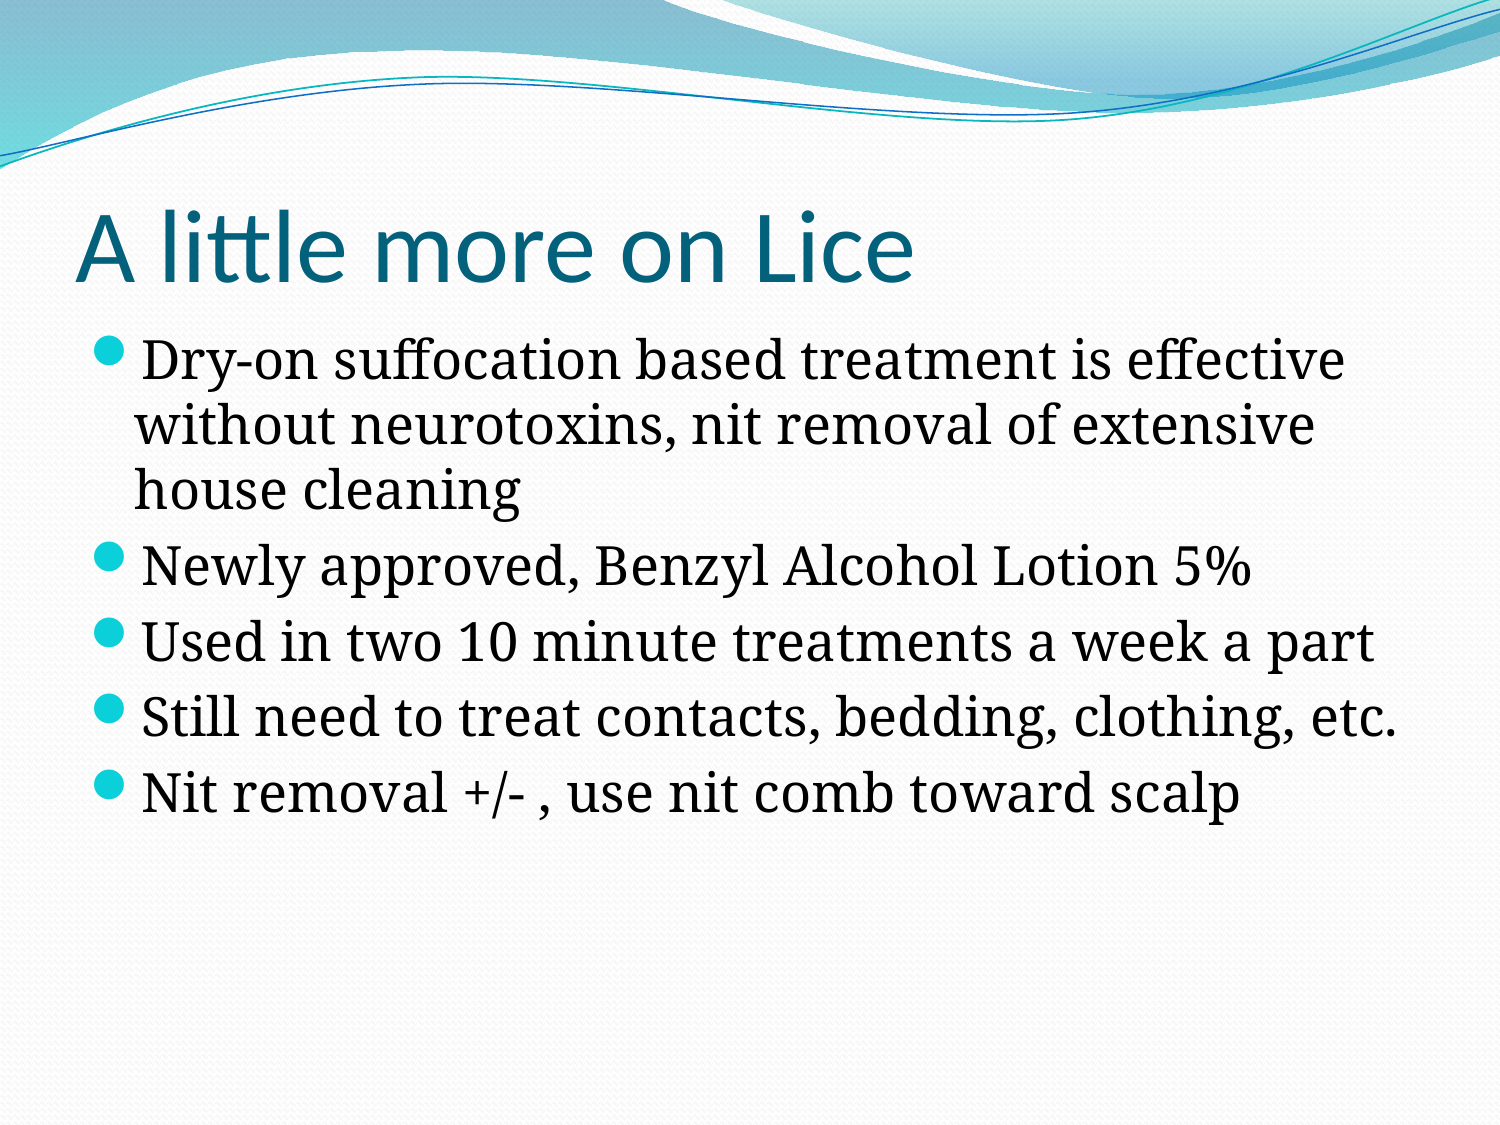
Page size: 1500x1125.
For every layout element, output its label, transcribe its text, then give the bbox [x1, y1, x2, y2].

title A little more on Lice [75, 115, 1425, 303]
list Dry-on suffocation based treatment is effective without neurotoxins, nit removal of extensive house cleaning Newly approved, Benzyl Alcohol Lotion 5% Used in two 10 minute treatments a week a part Still need to treat contacts, bedding, clothing, etc. Nit removal +/- , use nit comb toward scalp [75, 317, 1425, 1038]
